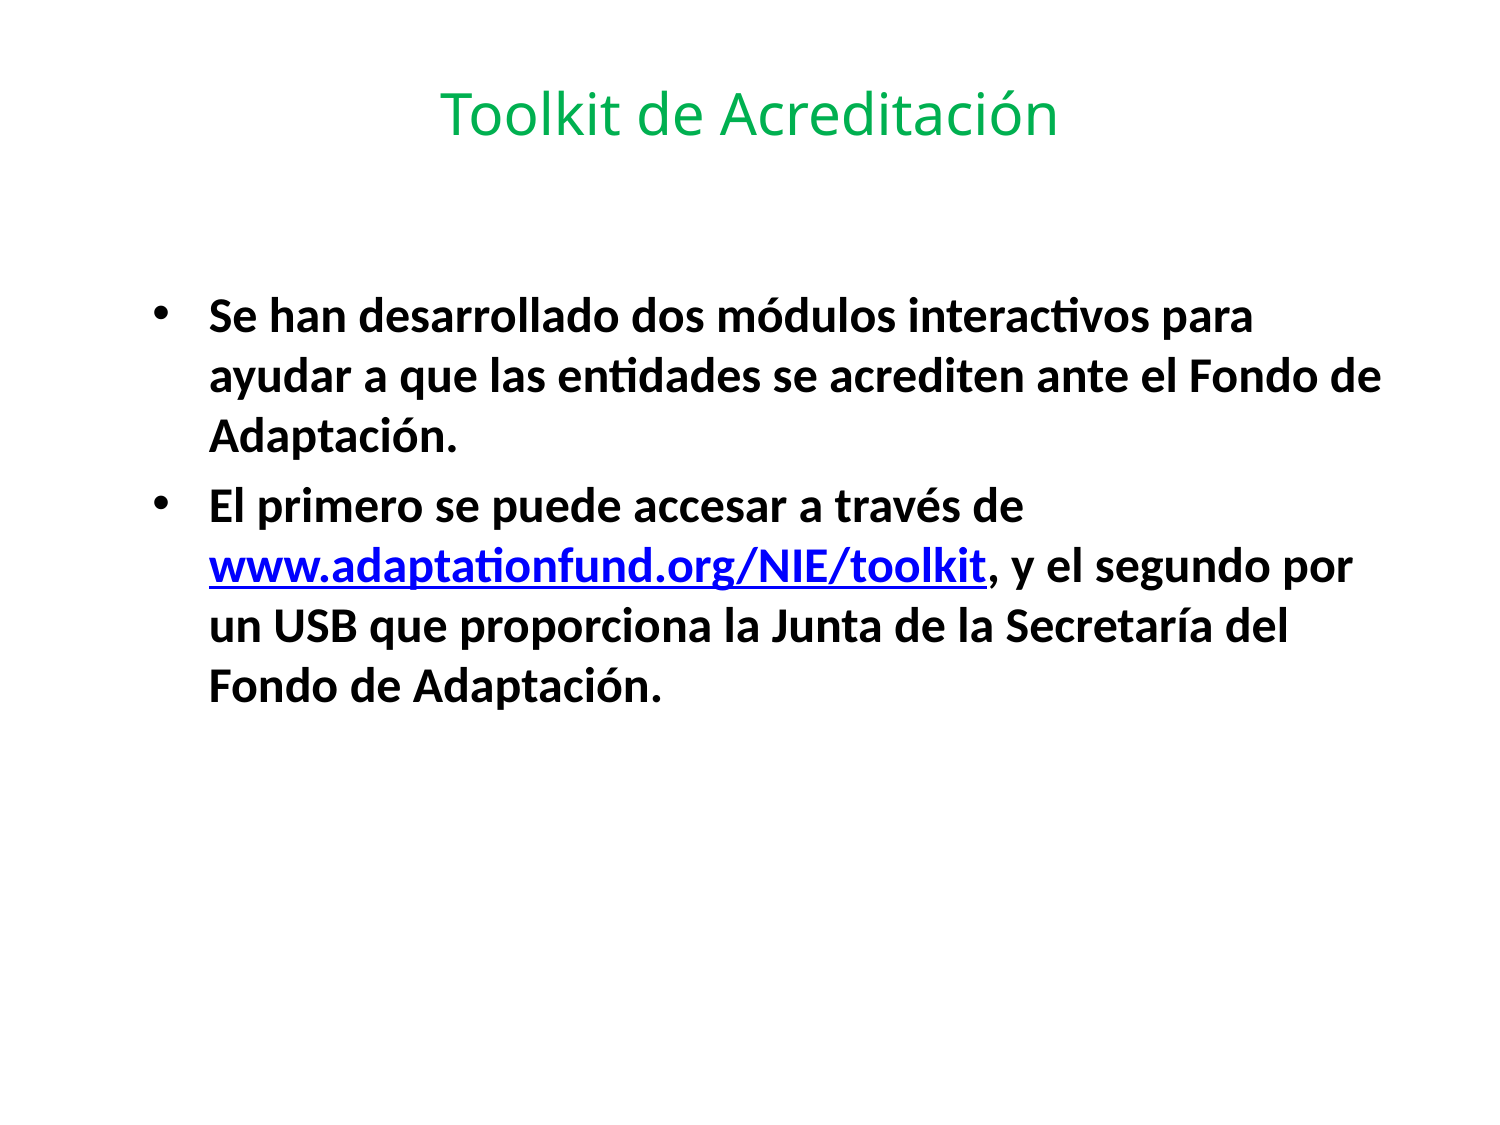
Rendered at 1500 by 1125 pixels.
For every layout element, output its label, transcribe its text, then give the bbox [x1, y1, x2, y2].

list Se han desarrollado dos módulos interactivos para ayudar a que las entidades se acrediten ante el Fondo de Adaptación. El primero se puede accesar a través de www.adaptationfund.org/NIE/toolkit, y el segundo por un USB que proporciona la Junta de la Secretaría del Fondo de Adaptación. [137, 275, 1400, 1100]
title Toolkit de Acreditación [75, 0, 1425, 225]
